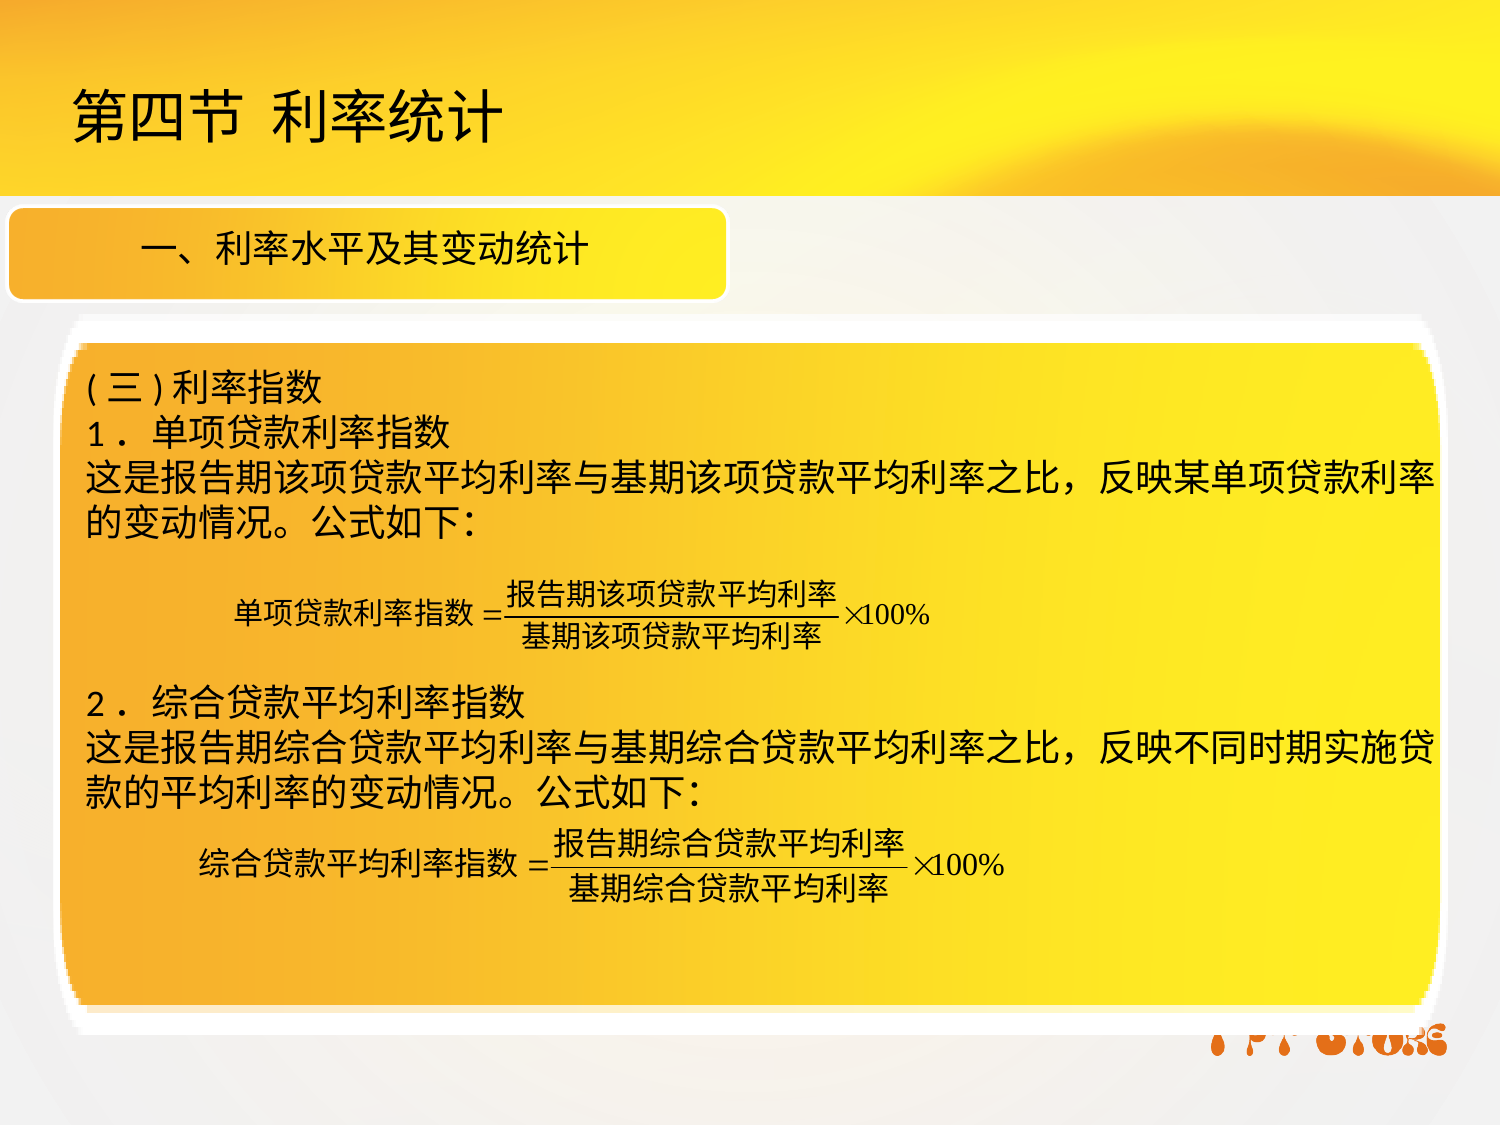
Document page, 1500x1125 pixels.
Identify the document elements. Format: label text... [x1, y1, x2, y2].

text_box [52, 314, 1460, 1036]
title 第四节 利率统计 [0, 56, 963, 173]
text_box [5, 204, 730, 303]
picture [0, 1, 1500, 1125]
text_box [194, 822, 1010, 911]
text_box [229, 573, 936, 658]
